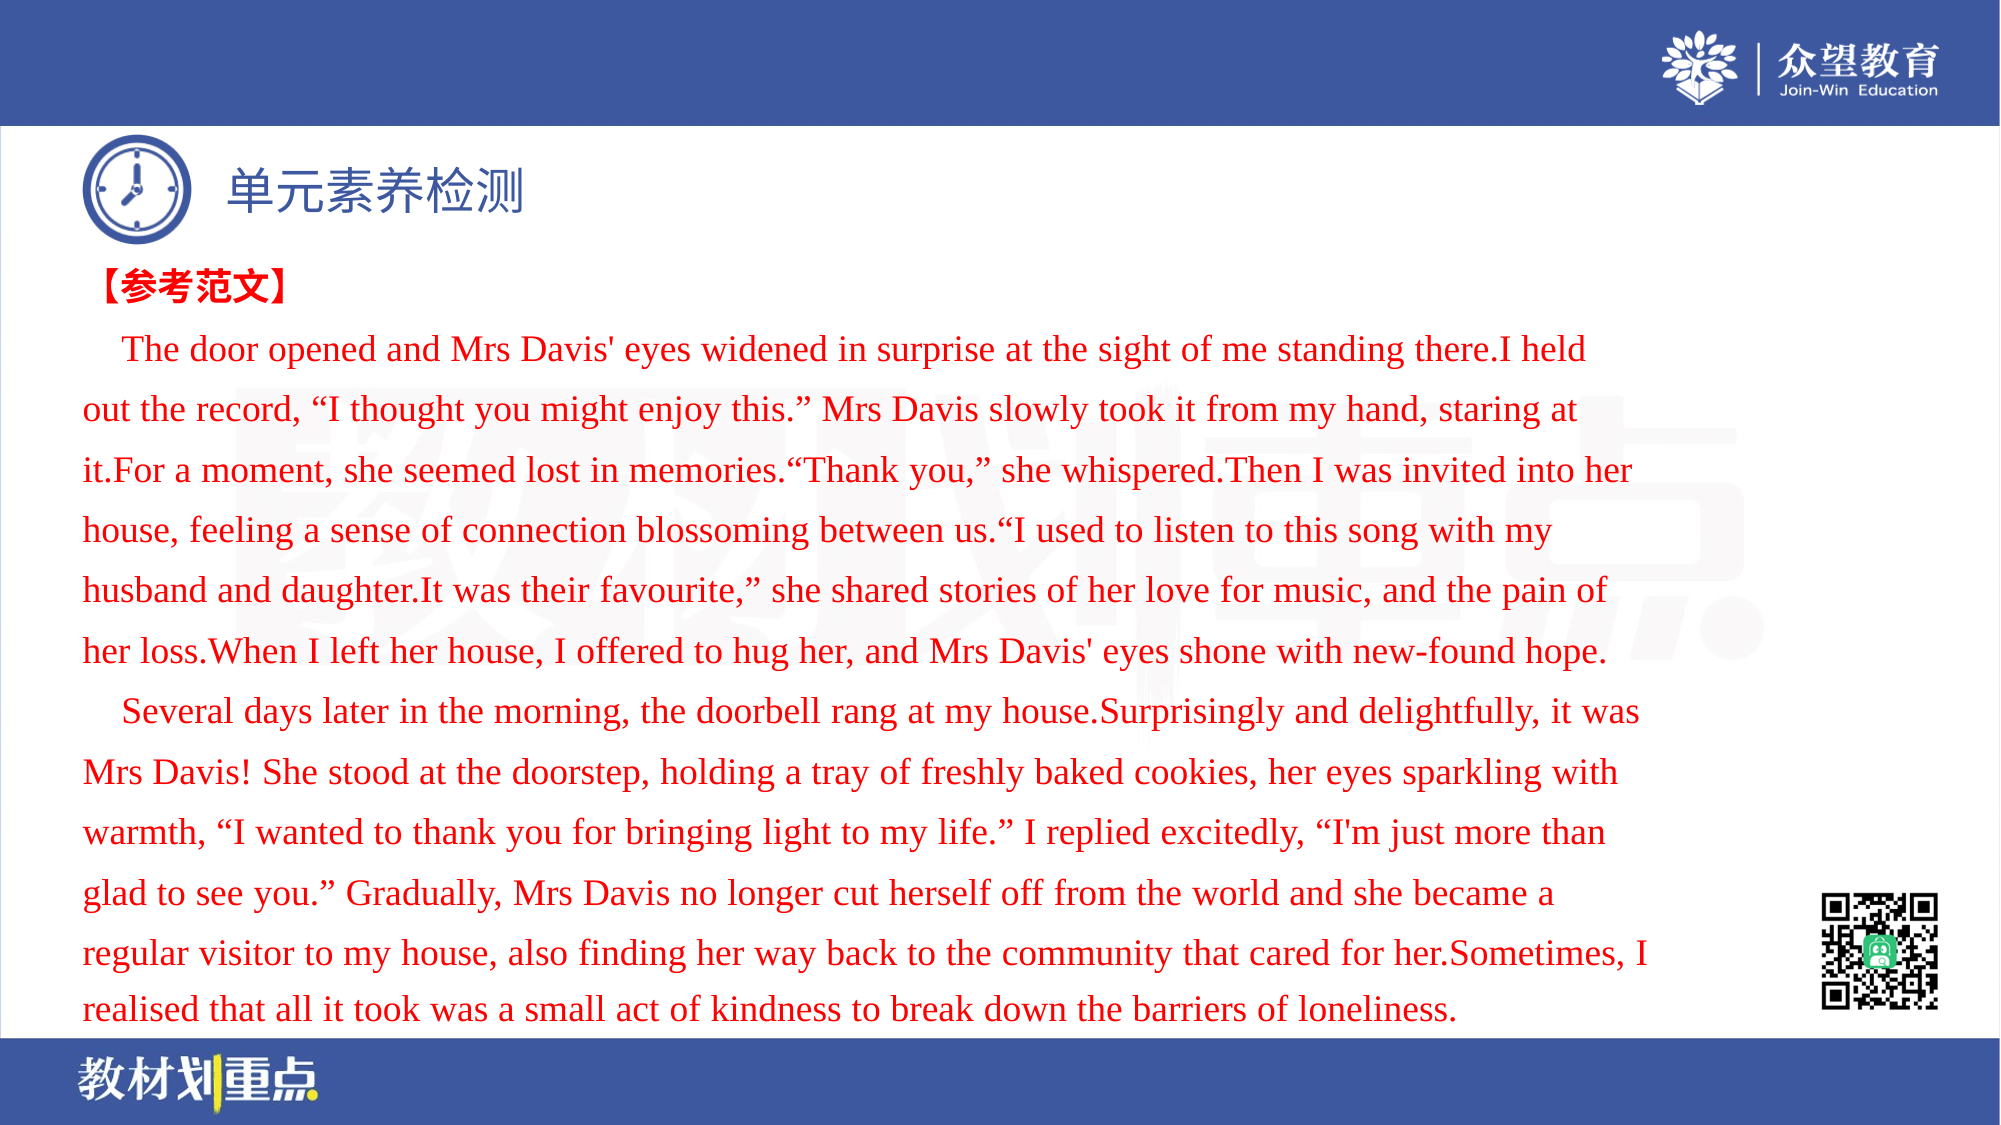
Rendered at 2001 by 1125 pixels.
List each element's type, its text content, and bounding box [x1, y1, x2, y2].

text_box 【参考范文】 The door opened and Mrs Davis' eyes widened in surprise at the sight of me standing there.I held out the record, “I thought you might enjoy this.” Mrs Davis slowly took it from my hand, staring at it.For a moment, she seemed lost in memories.“Thank you,” she whispered.Then I was invited into her house, feeling a sense of connection blossoming between us.“I used to listen to this song with my husband and daughter.It was their favourite,” she shared stories of her love for music, and the pain of her loss.When I left her house, I offered to hug her, and Mrs Davis' eyes shone with new-found hope. Several days later in the morning, the doorbell rang at my house.Surprisingly and delightfully, it was Mrs Davis! She stood at the doorstep, holding a tray of freshly baked cookies, her eyes sparkling with warmth, “I wanted to thank you for bringing light to my life.” I replied excitedly, “I'm just more than glad to see you.” Gradually, Mrs Davis no longer cut herself off from the world and she became a regular visitor to my house, also finding her way back to the community that cared for her.Sometimes, I realised that all it took was a small act of kindness to break down the barriers of loneliness. [82, 247, 1817, 1025]
picture [0, 0, 2000, 1125]
